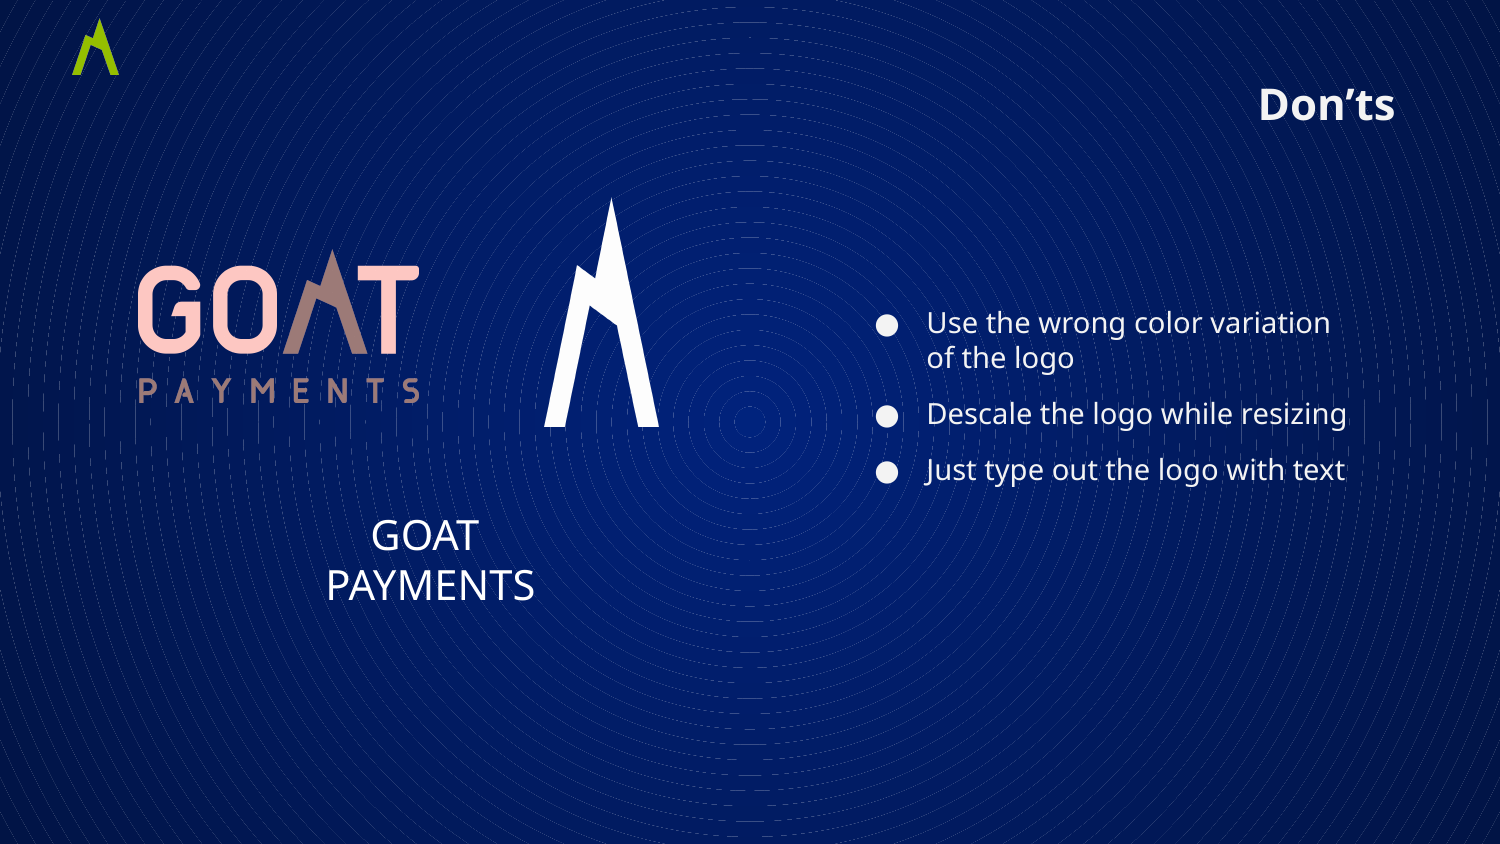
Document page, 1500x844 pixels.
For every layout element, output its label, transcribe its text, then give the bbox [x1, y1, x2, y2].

list Use the wrong color variation of the logo Descale the logo while resizing Just type out the logo with text [836, 289, 1374, 704]
picture [72, 17, 120, 76]
title Don’ts [567, 62, 1411, 147]
picture [544, 197, 660, 427]
text_box GOAT PAYMENTS [310, 501, 551, 617]
picture [138, 249, 419, 404]
